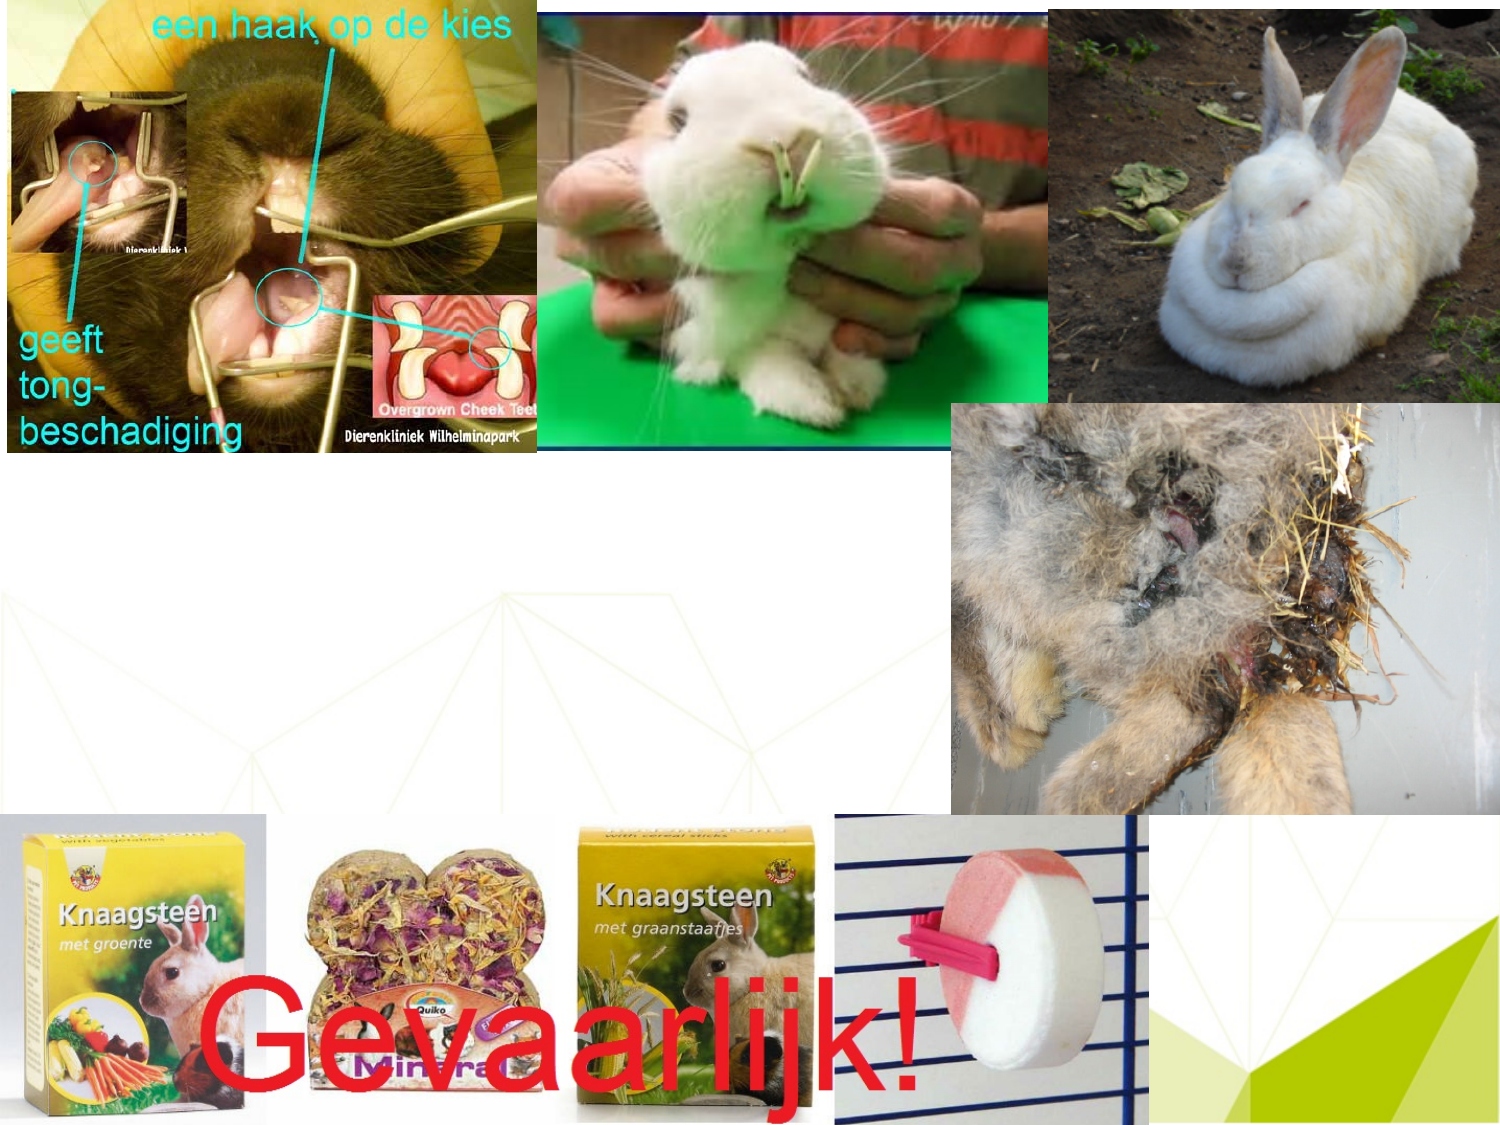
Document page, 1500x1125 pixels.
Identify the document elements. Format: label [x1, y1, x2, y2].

list [537, 12, 1048, 451]
picture [0, 0, 1500, 1125]
